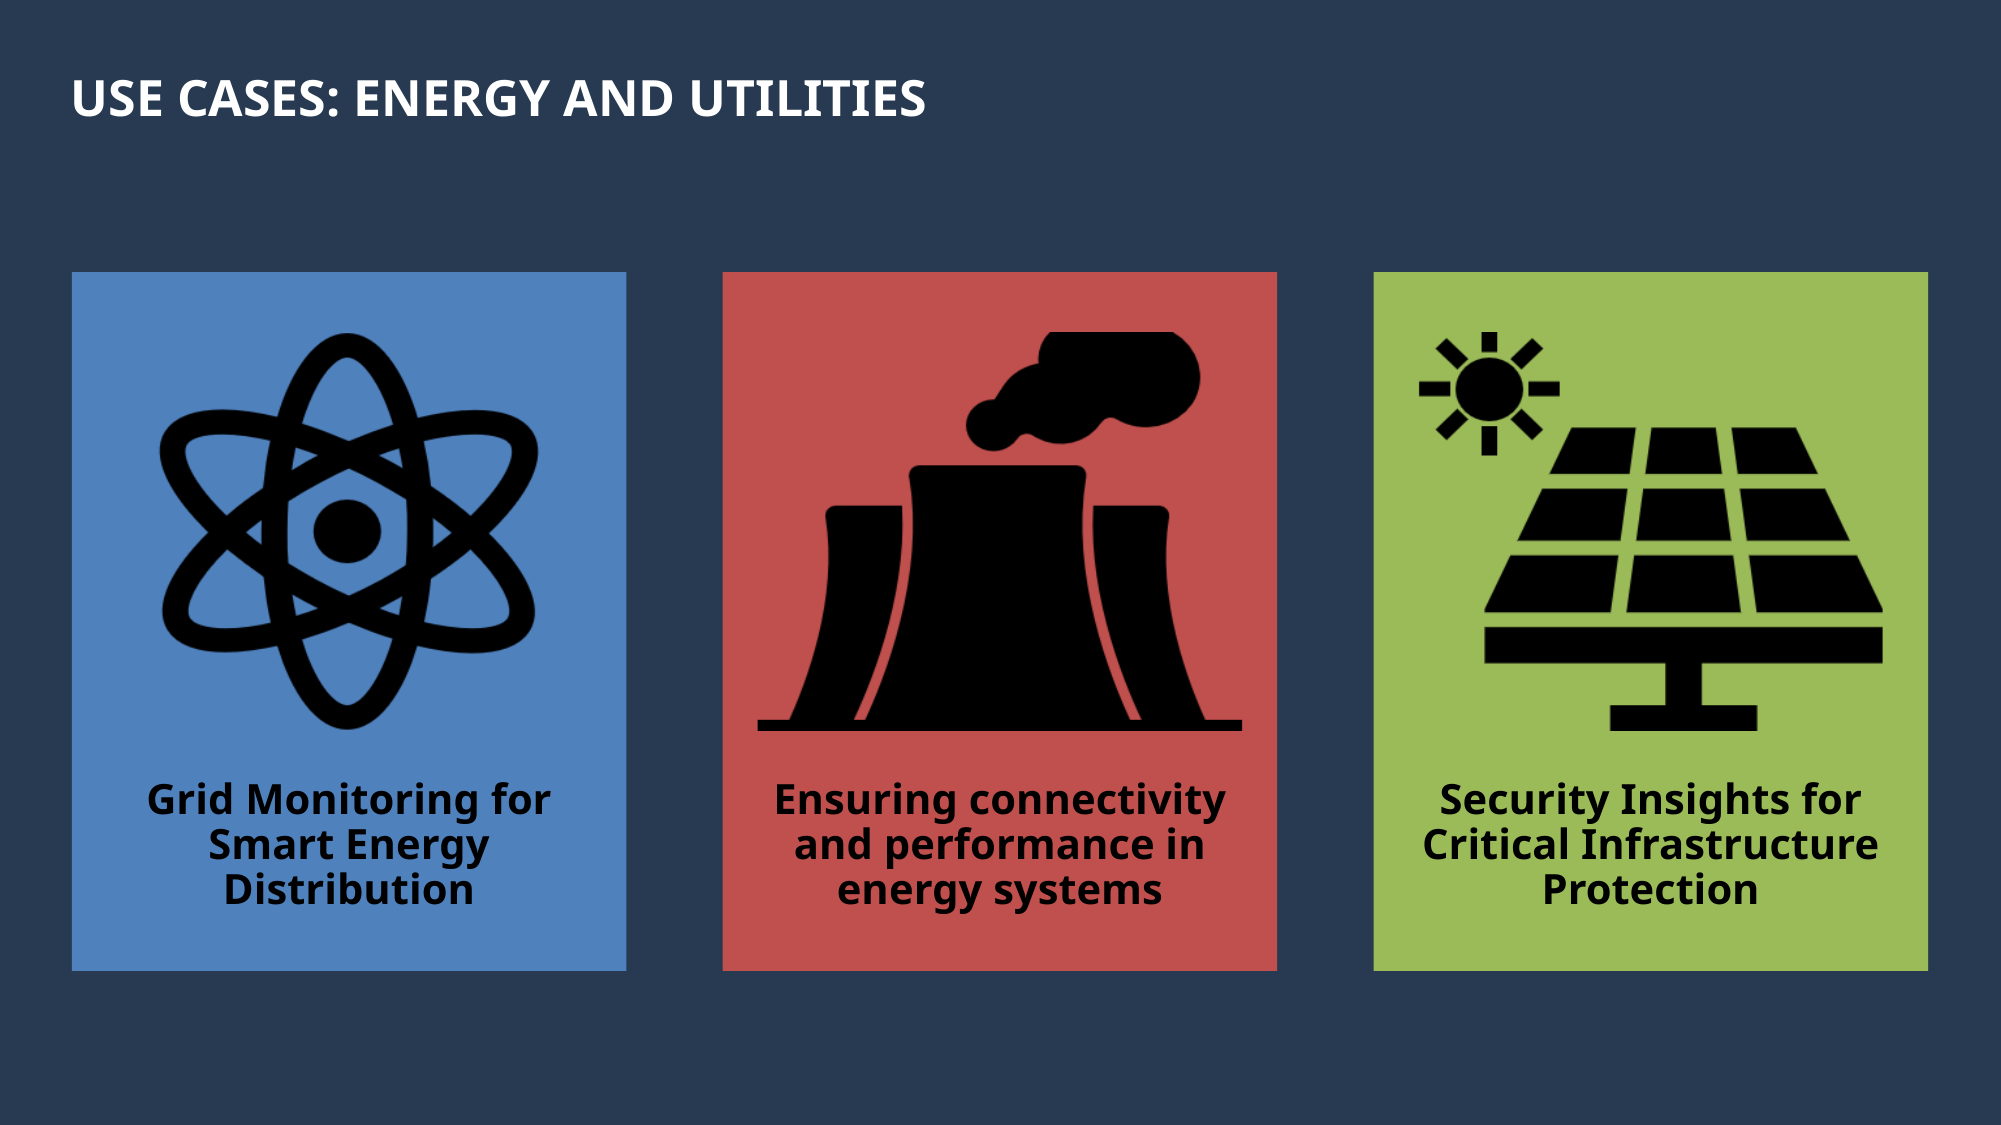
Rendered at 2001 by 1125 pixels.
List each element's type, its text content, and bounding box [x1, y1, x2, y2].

title Use Cases: Energy and Utilities [70, 58, 1930, 135]
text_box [71, 271, 1929, 972]
